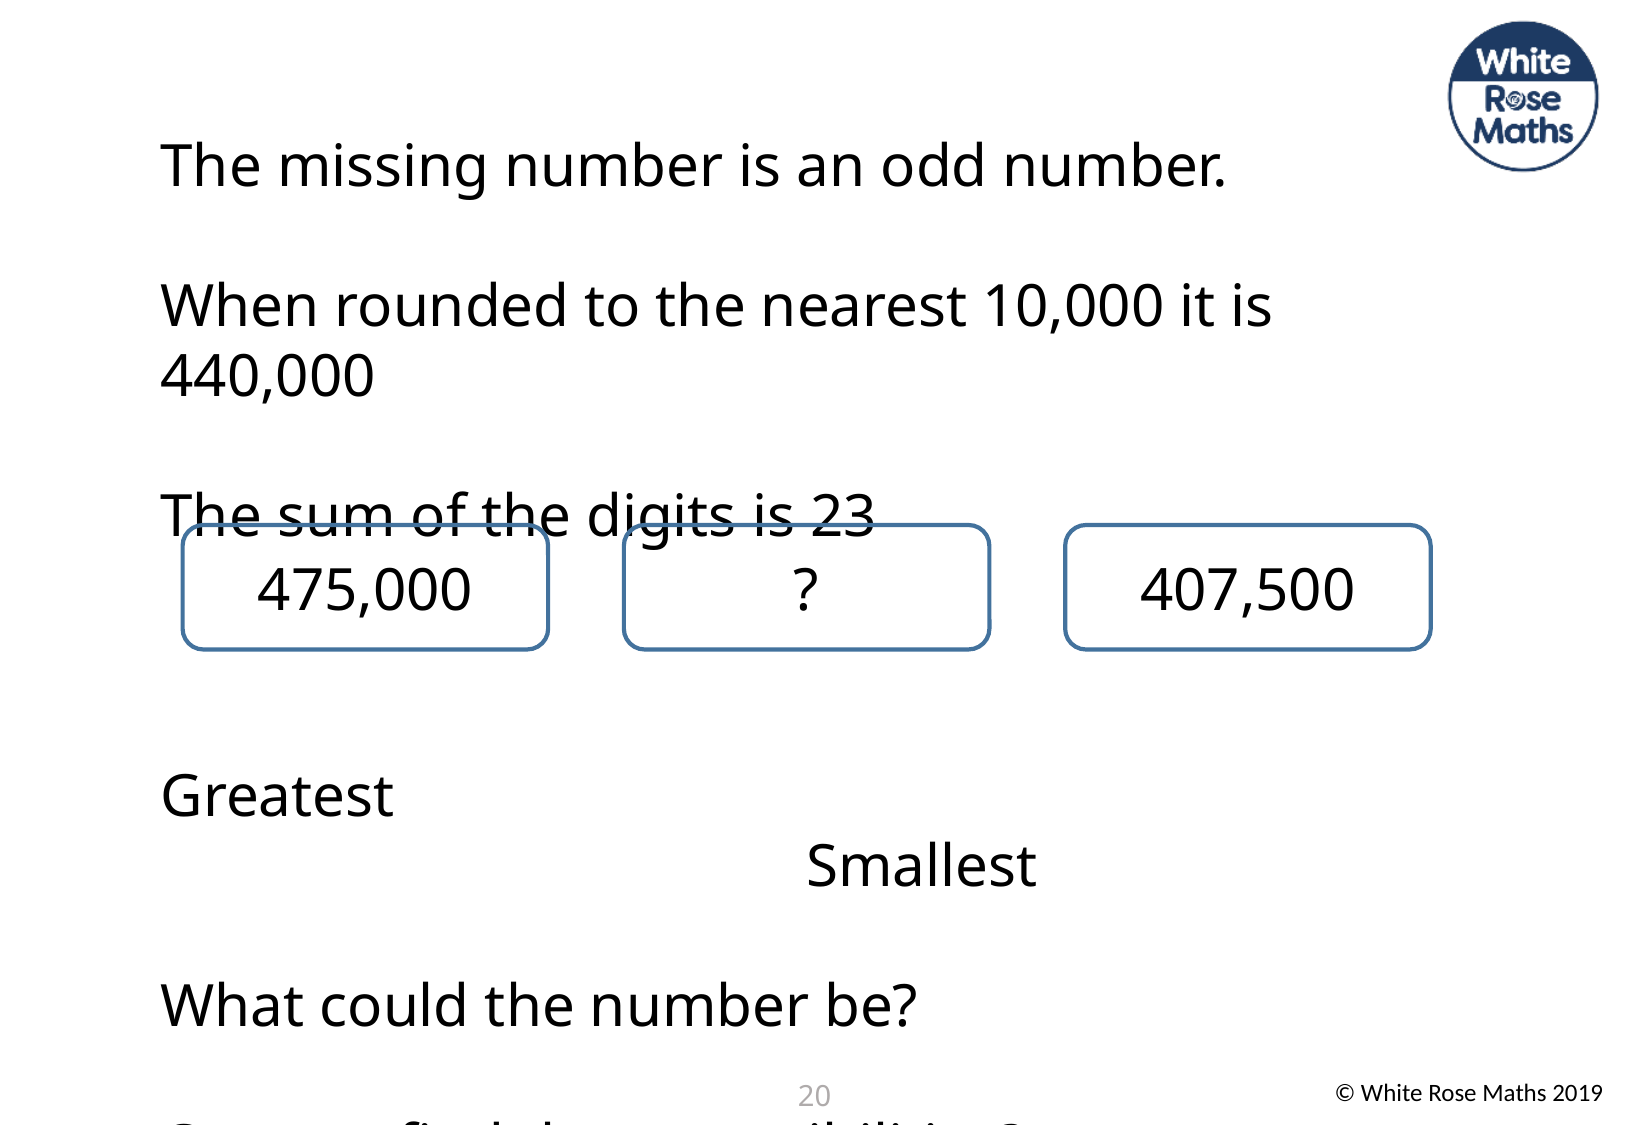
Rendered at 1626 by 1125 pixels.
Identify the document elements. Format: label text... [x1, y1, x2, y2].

text_box 407,500 [1064, 523, 1432, 651]
picture [1444, 17, 1602, 175]
text_box 475,000 [181, 523, 550, 651]
text_box ? [622, 523, 991, 651]
text_box The missing number is an odd number. When rounded to the nearest 10,000 it is 440,000 The sum of the digits is 23 Greatest Smallest What could the number be? Can you find three possibilities? [145, 120, 1468, 1125]
